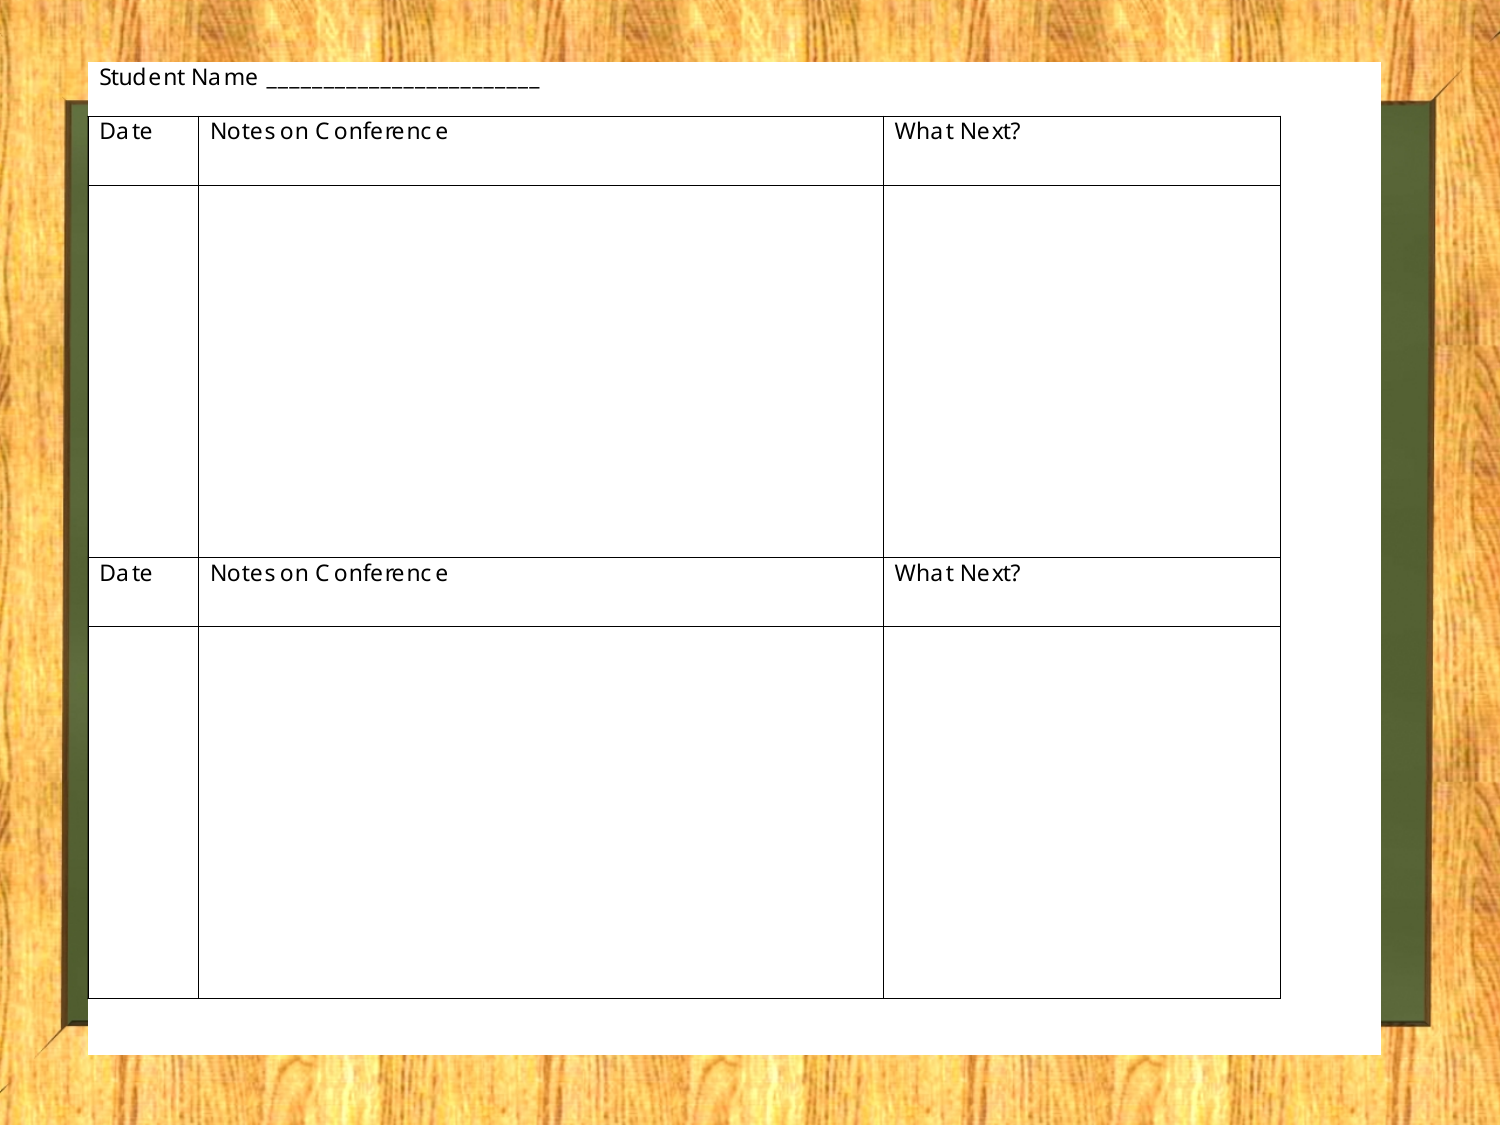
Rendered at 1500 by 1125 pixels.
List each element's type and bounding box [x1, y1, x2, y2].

picture [0, 0, 1500, 1125]
text_box [87, 62, 1381, 1056]
